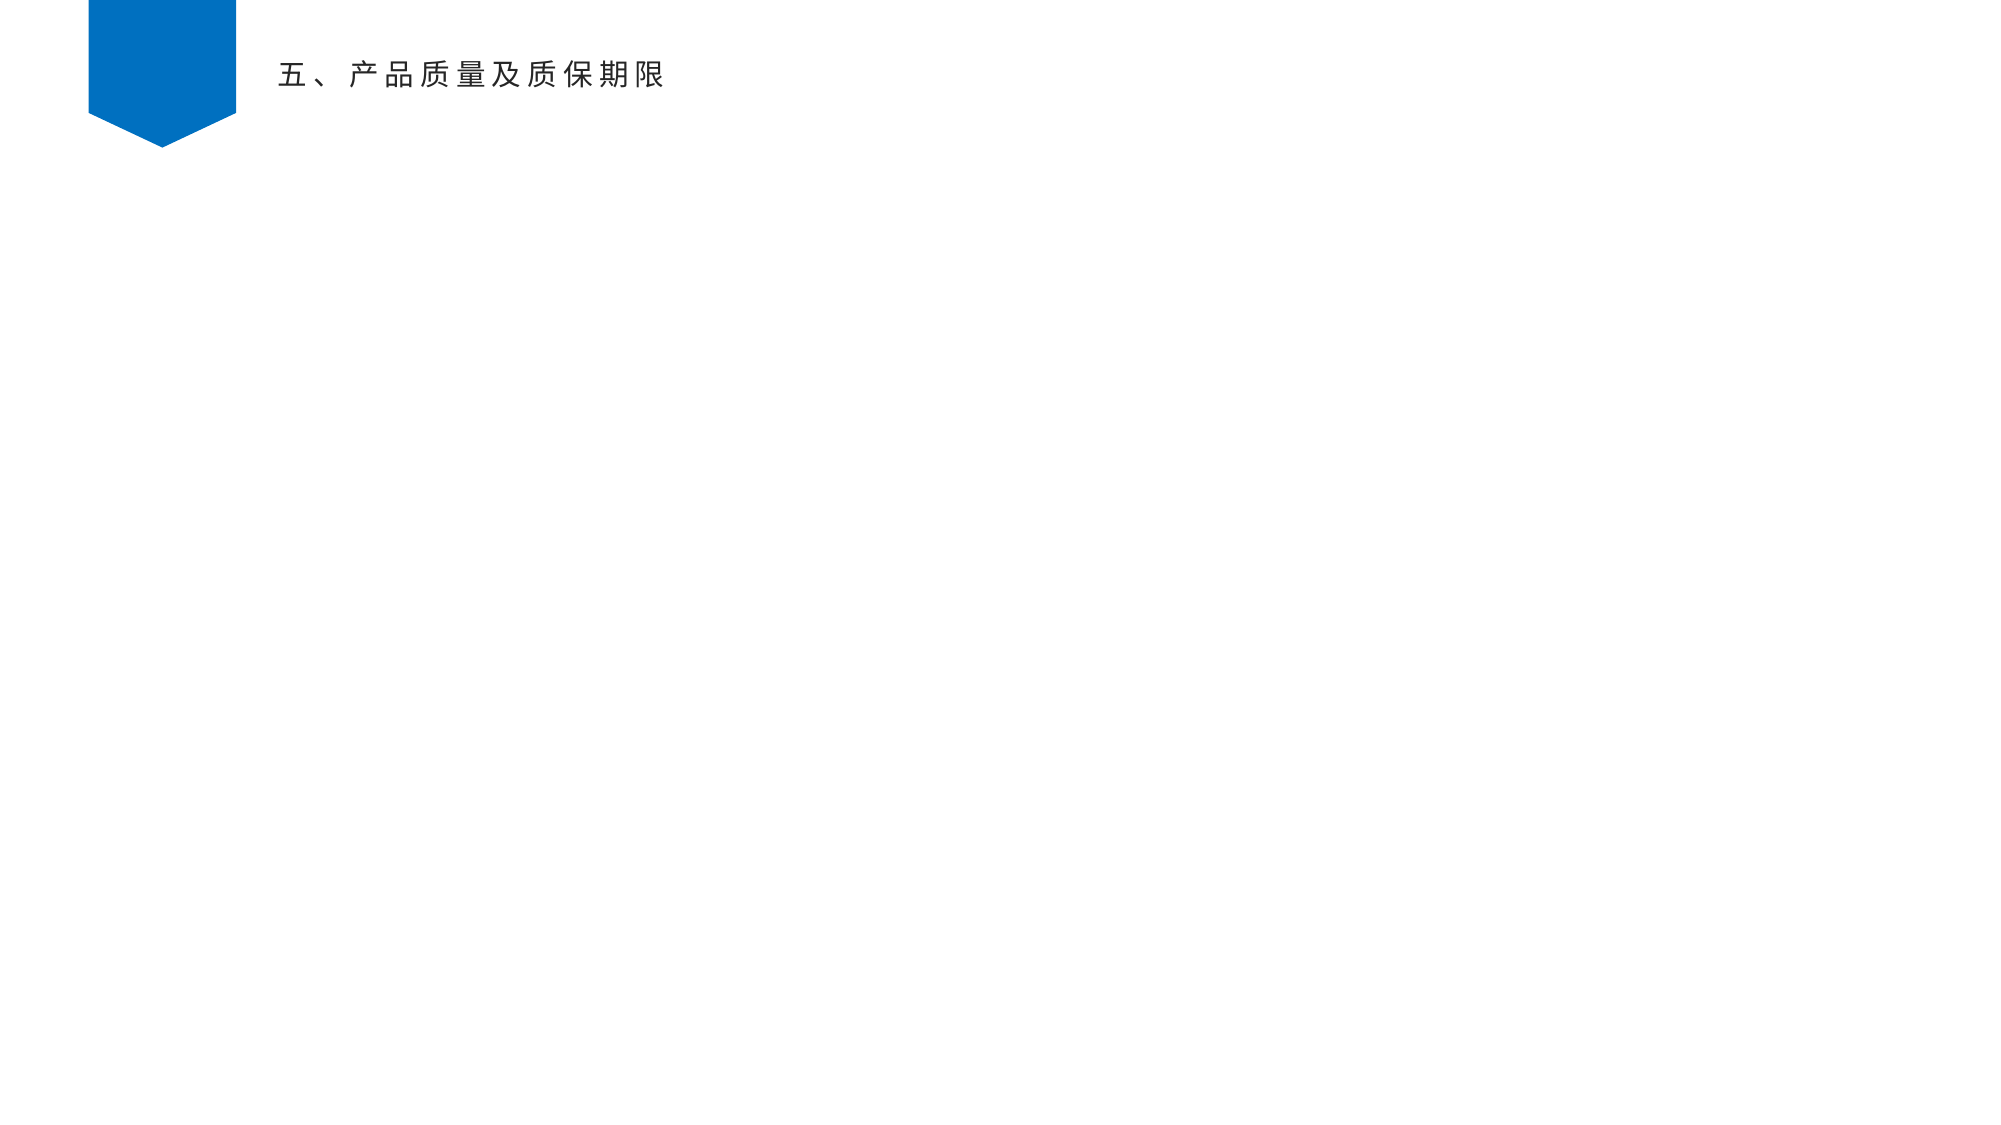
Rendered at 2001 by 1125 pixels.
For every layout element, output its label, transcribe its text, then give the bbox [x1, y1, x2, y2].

title 五、产品质量及质保期限 [262, 15, 1940, 132]
text_box [87, 0, 238, 149]
